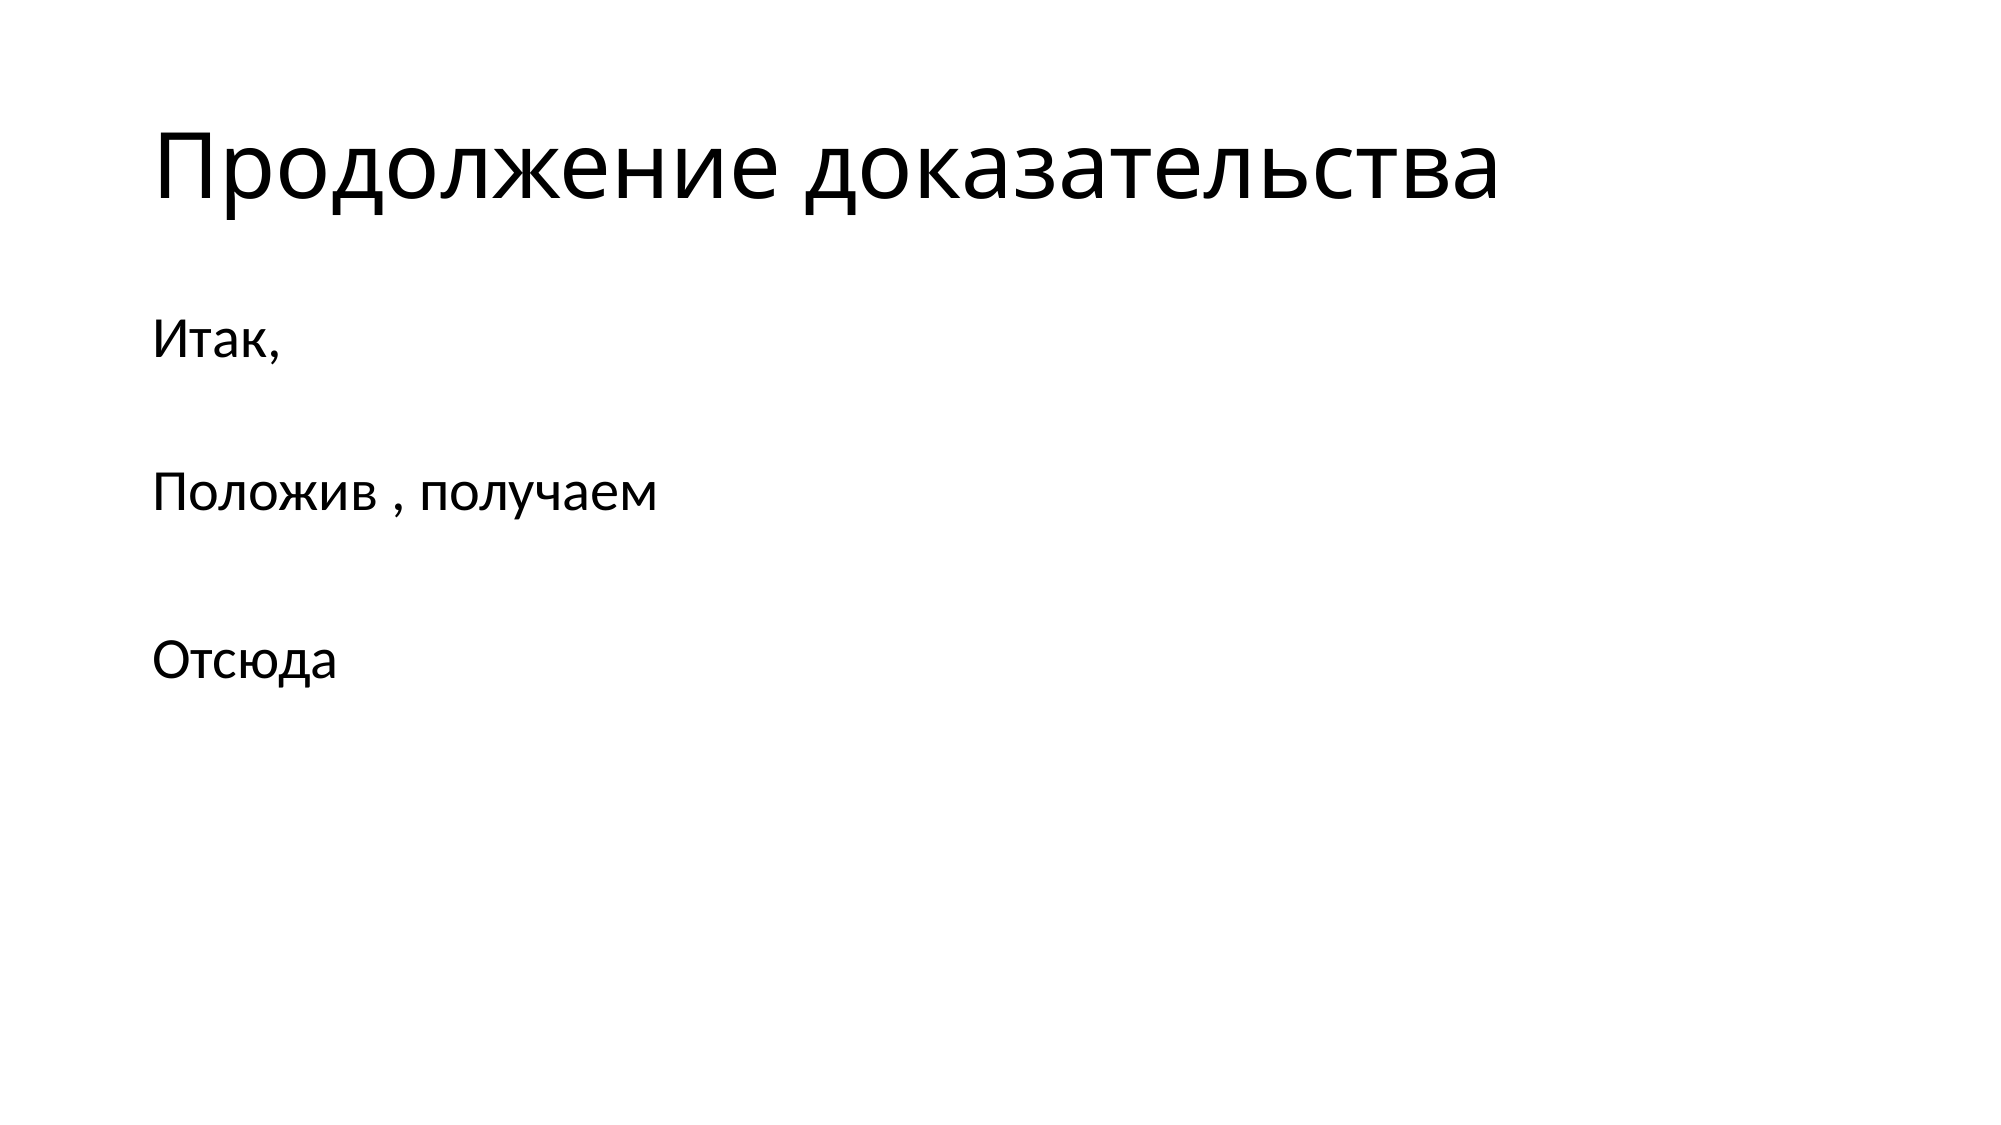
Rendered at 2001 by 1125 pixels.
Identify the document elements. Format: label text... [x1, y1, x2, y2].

title Продолжение доказательства [137, 59, 1863, 278]
